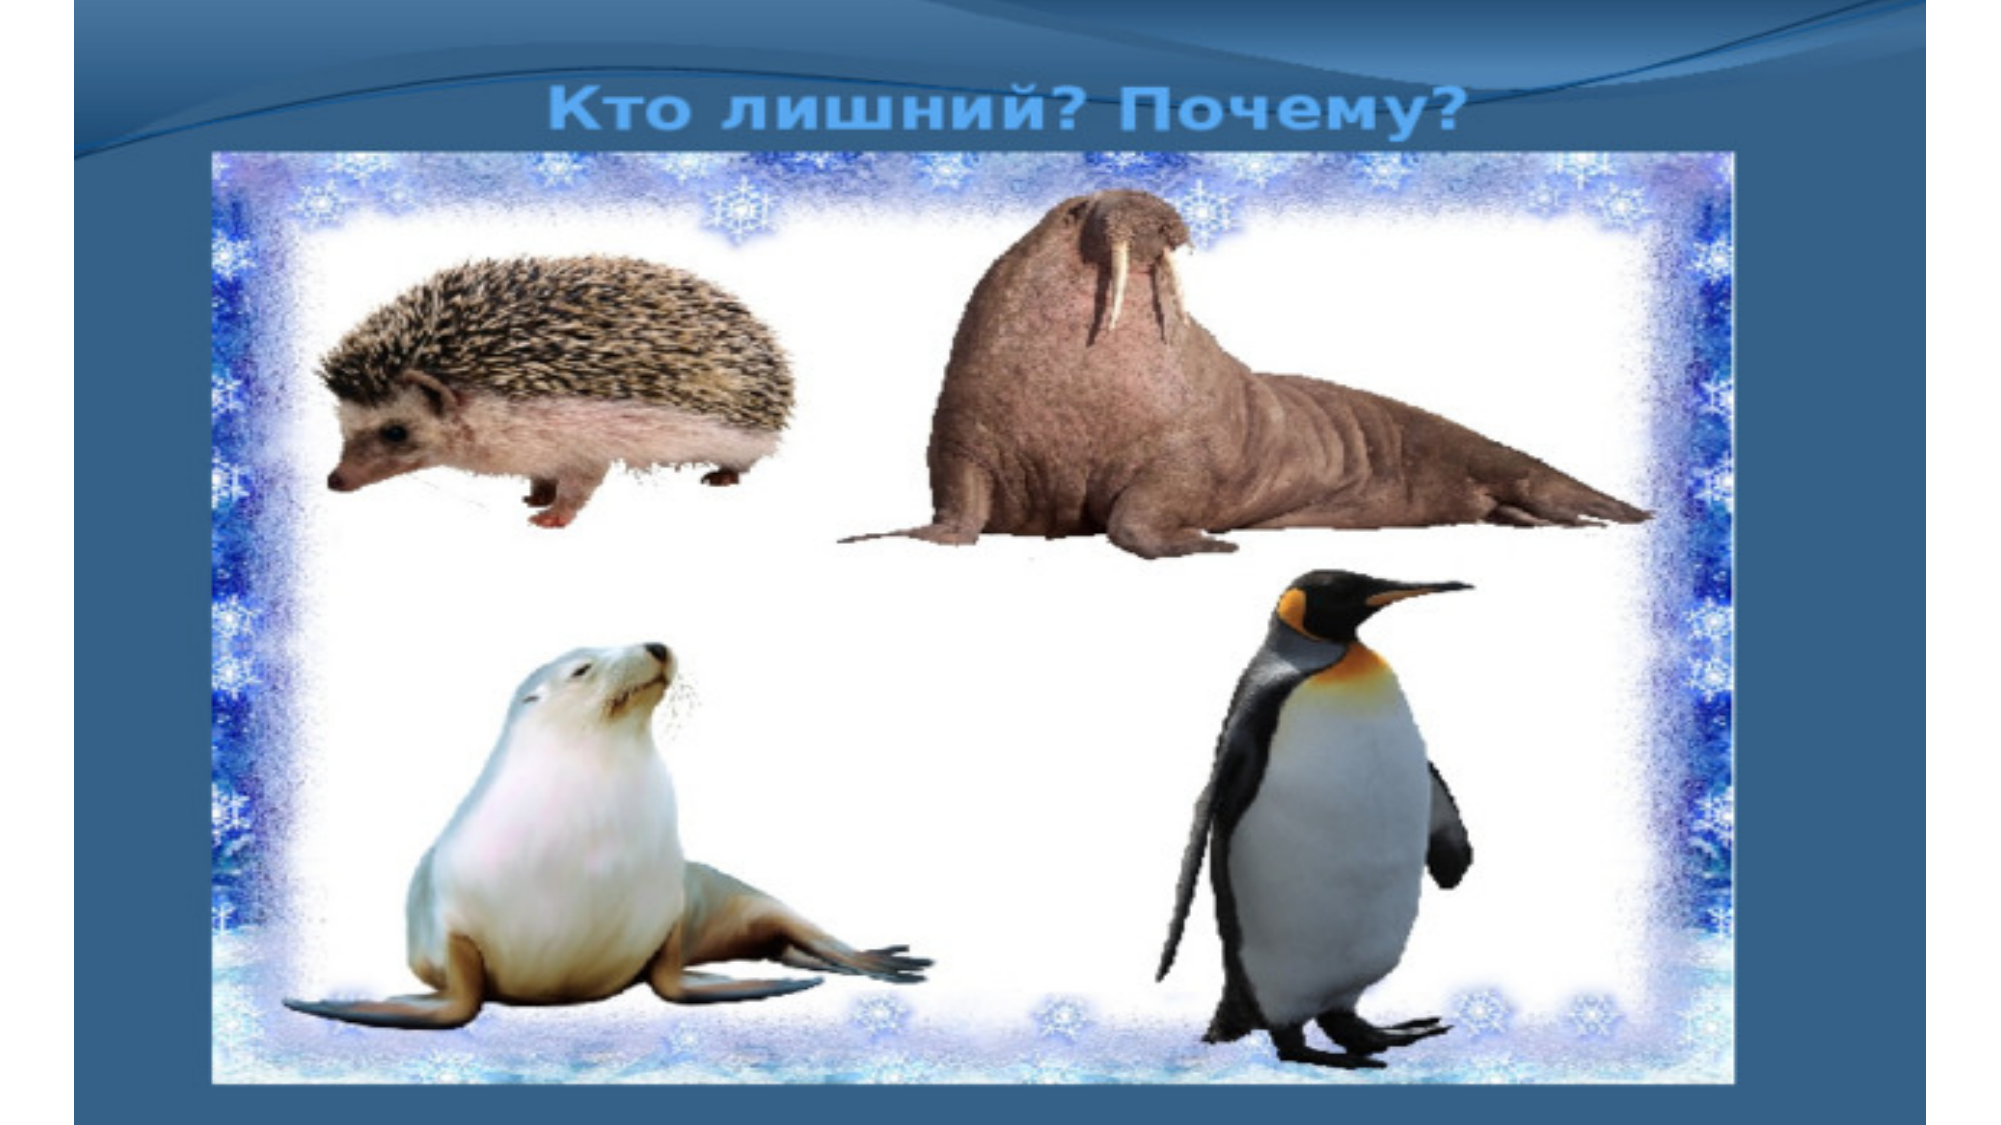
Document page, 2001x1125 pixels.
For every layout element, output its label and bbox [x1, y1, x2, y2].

list [74, 0, 1925, 1125]
